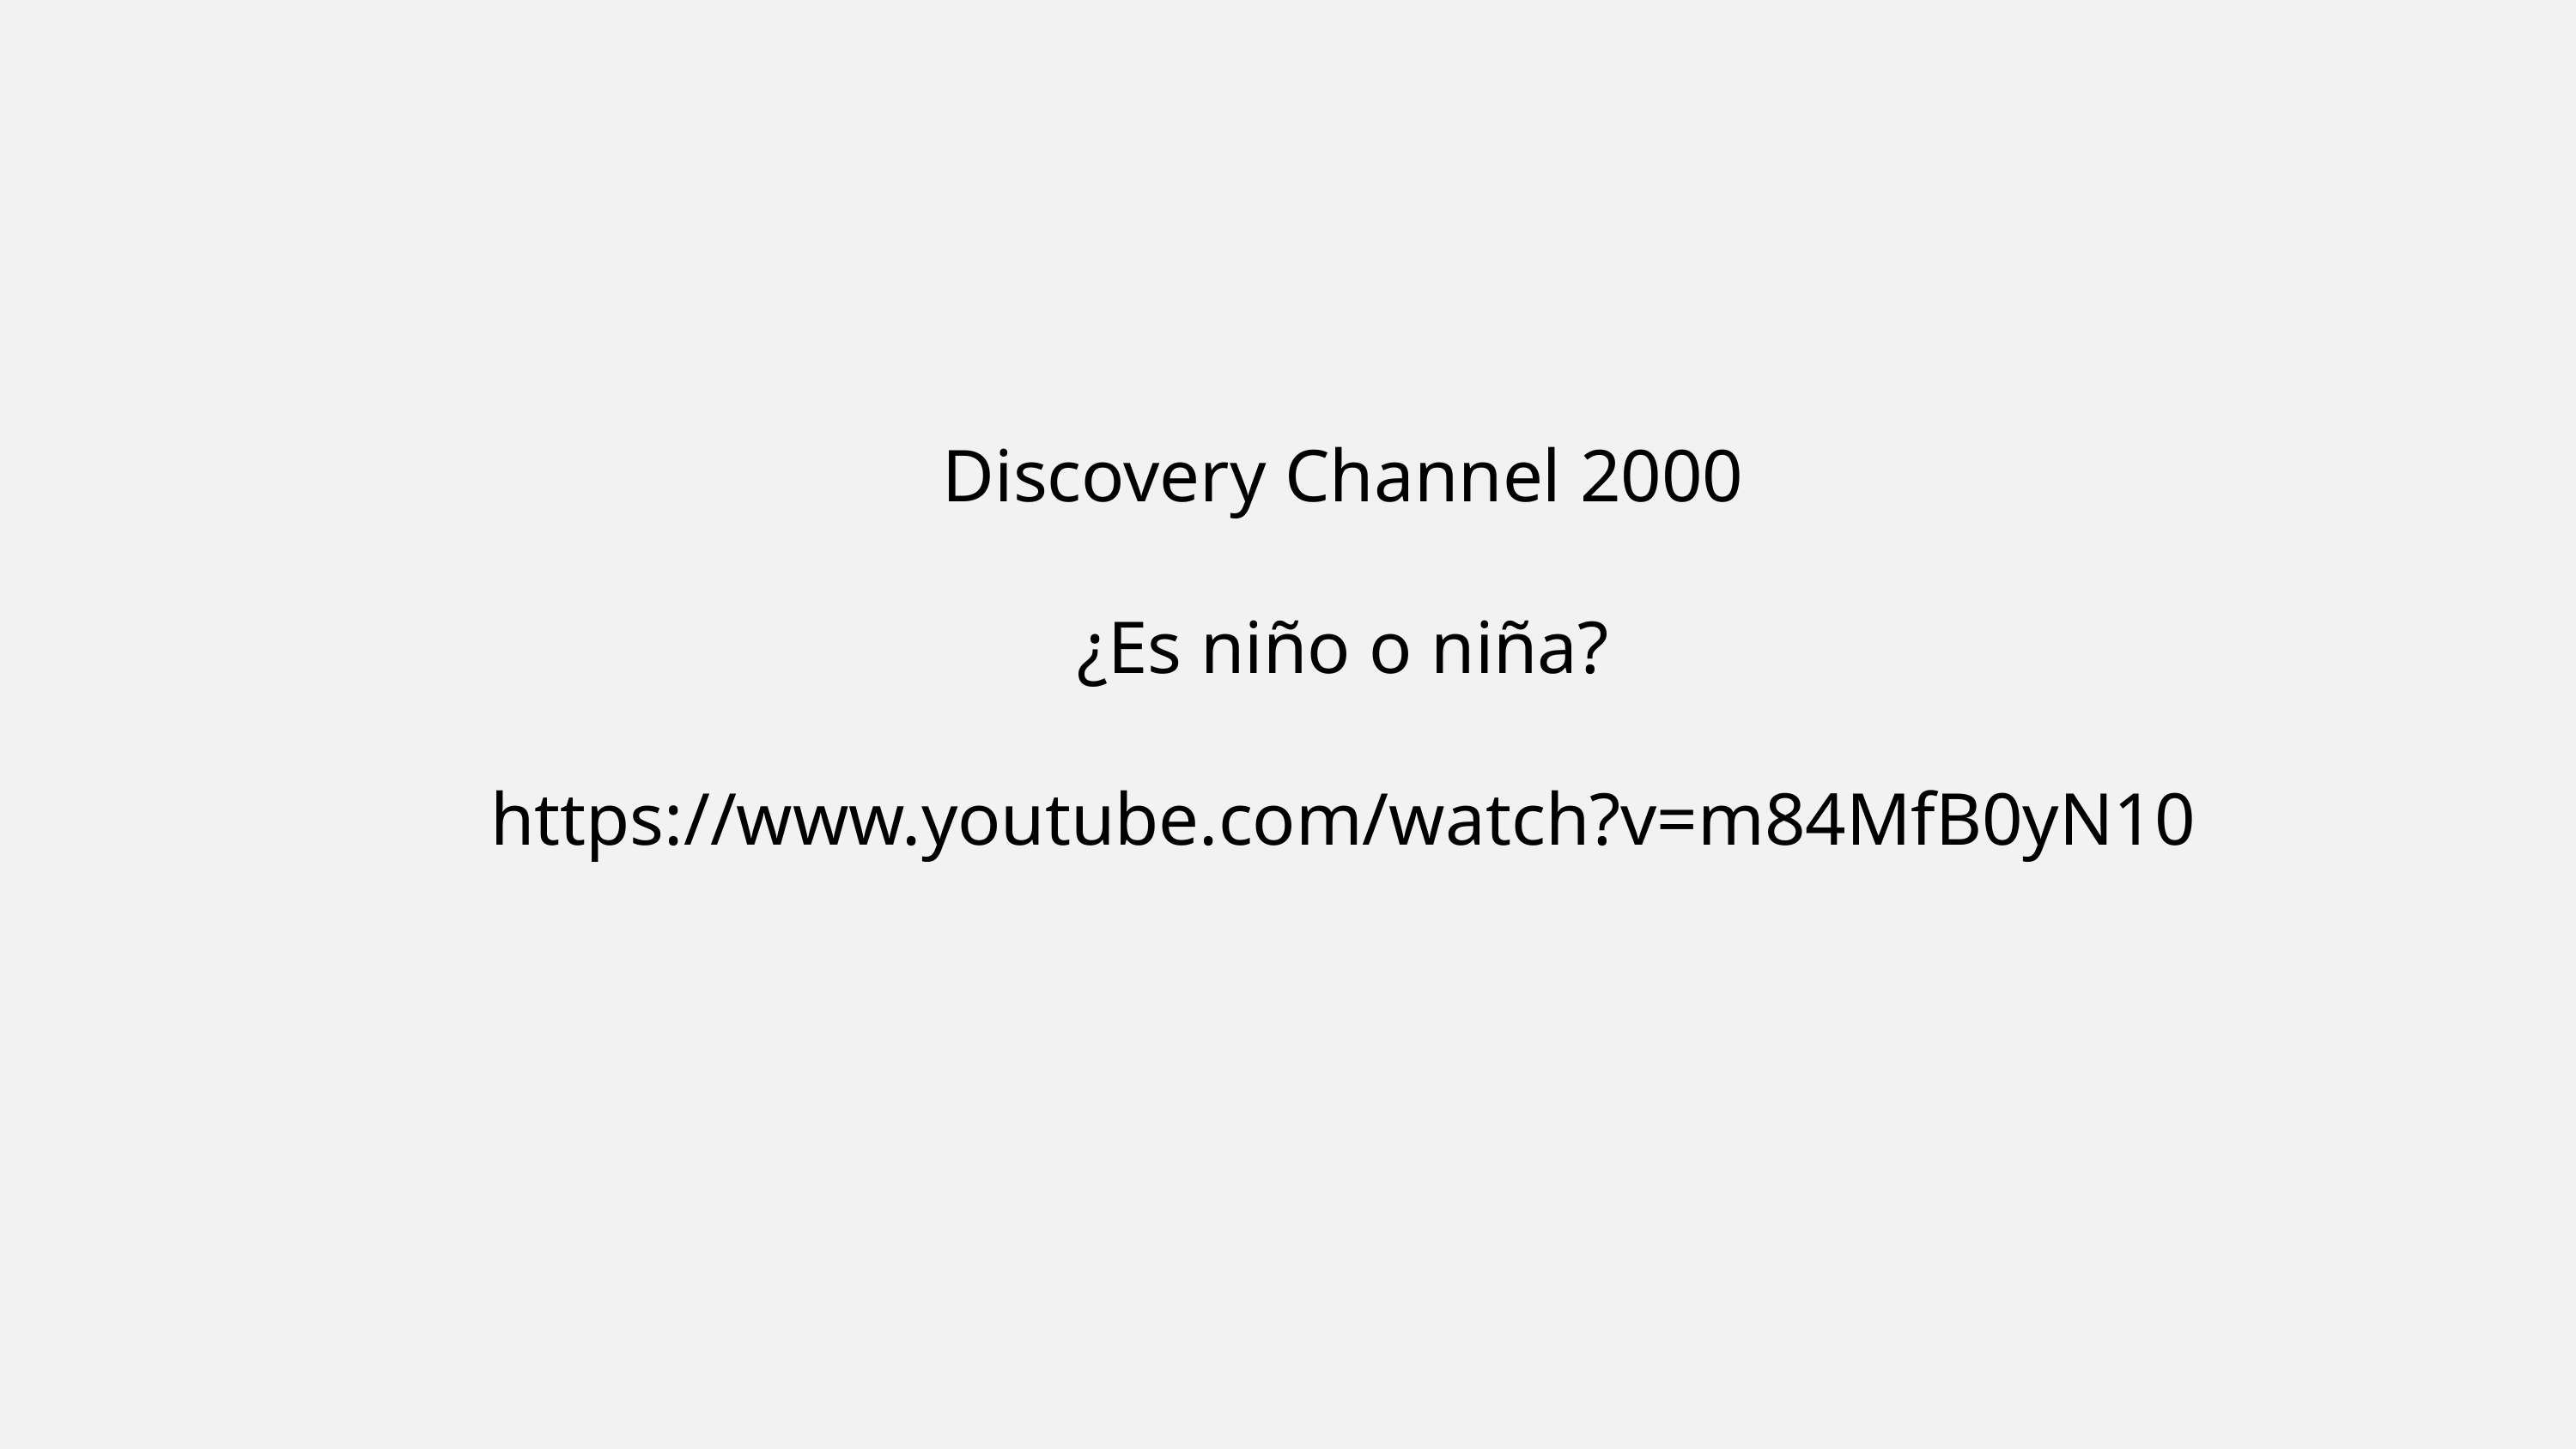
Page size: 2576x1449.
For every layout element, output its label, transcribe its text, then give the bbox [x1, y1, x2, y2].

text_box Discovery Channel 2000 ¿Es niño o niña? https://www.youtube.com/watch?v=m84MfB0yN10 [477, 423, 2209, 866]
